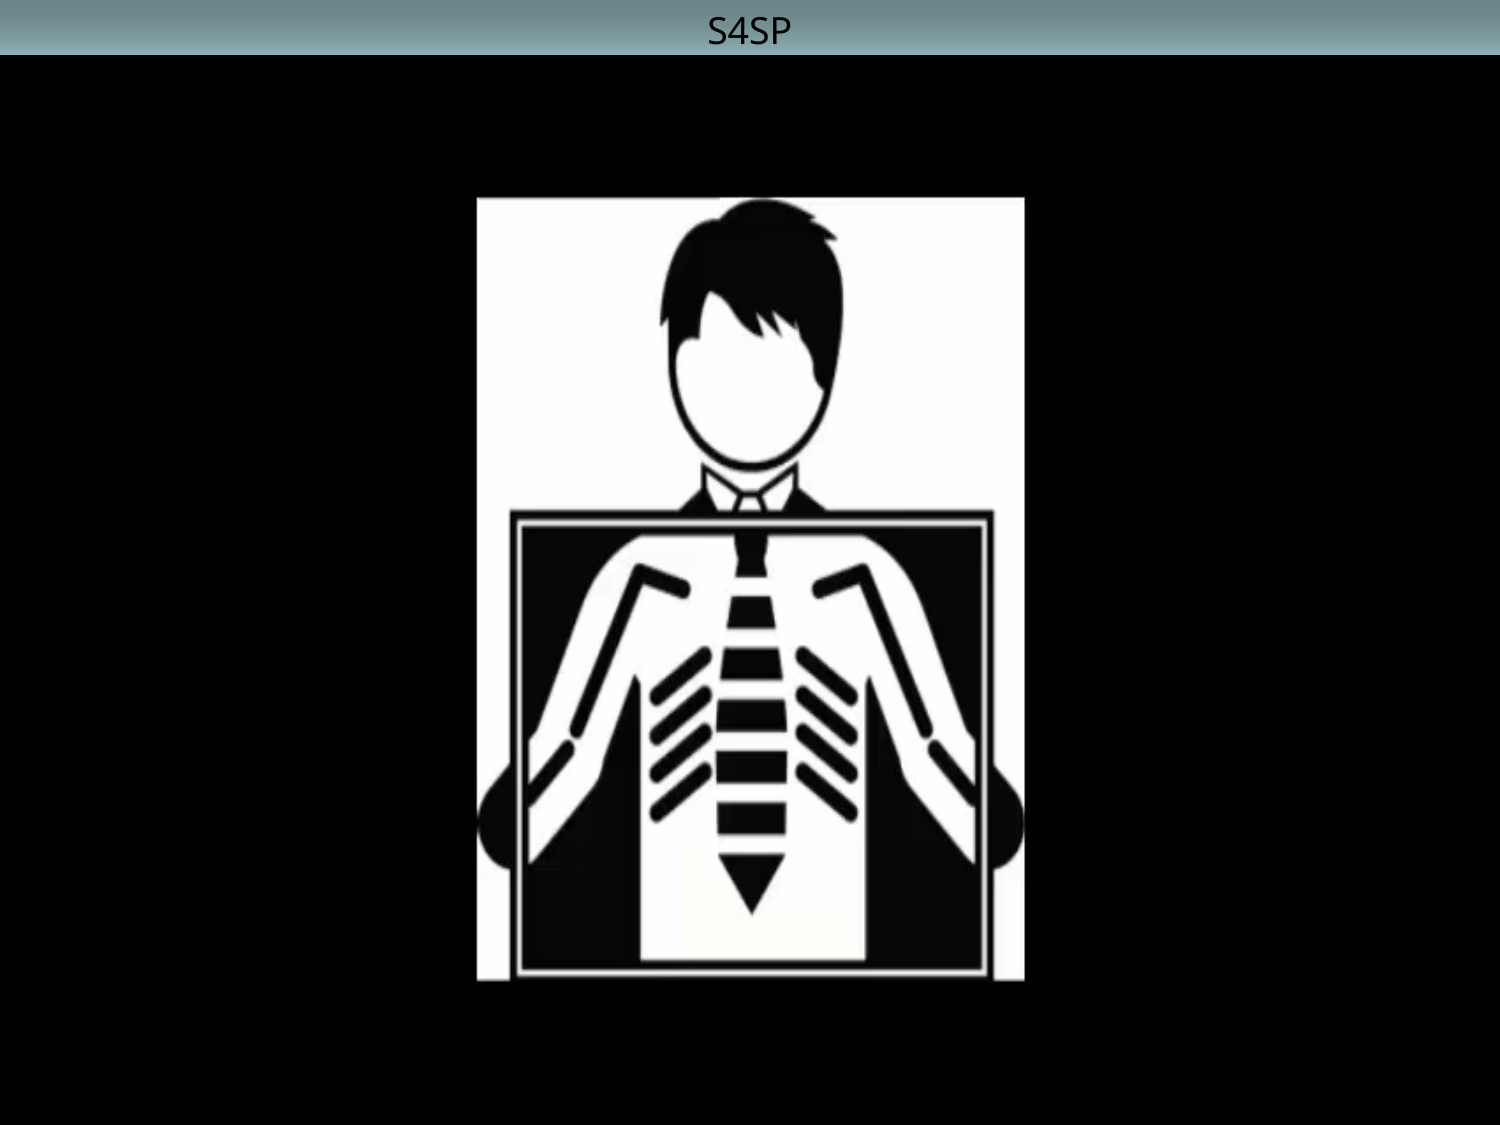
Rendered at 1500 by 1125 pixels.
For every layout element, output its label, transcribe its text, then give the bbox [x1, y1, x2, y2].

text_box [0, 54, 1500, 1125]
text_box S4SP [0, 0, 1500, 53]
